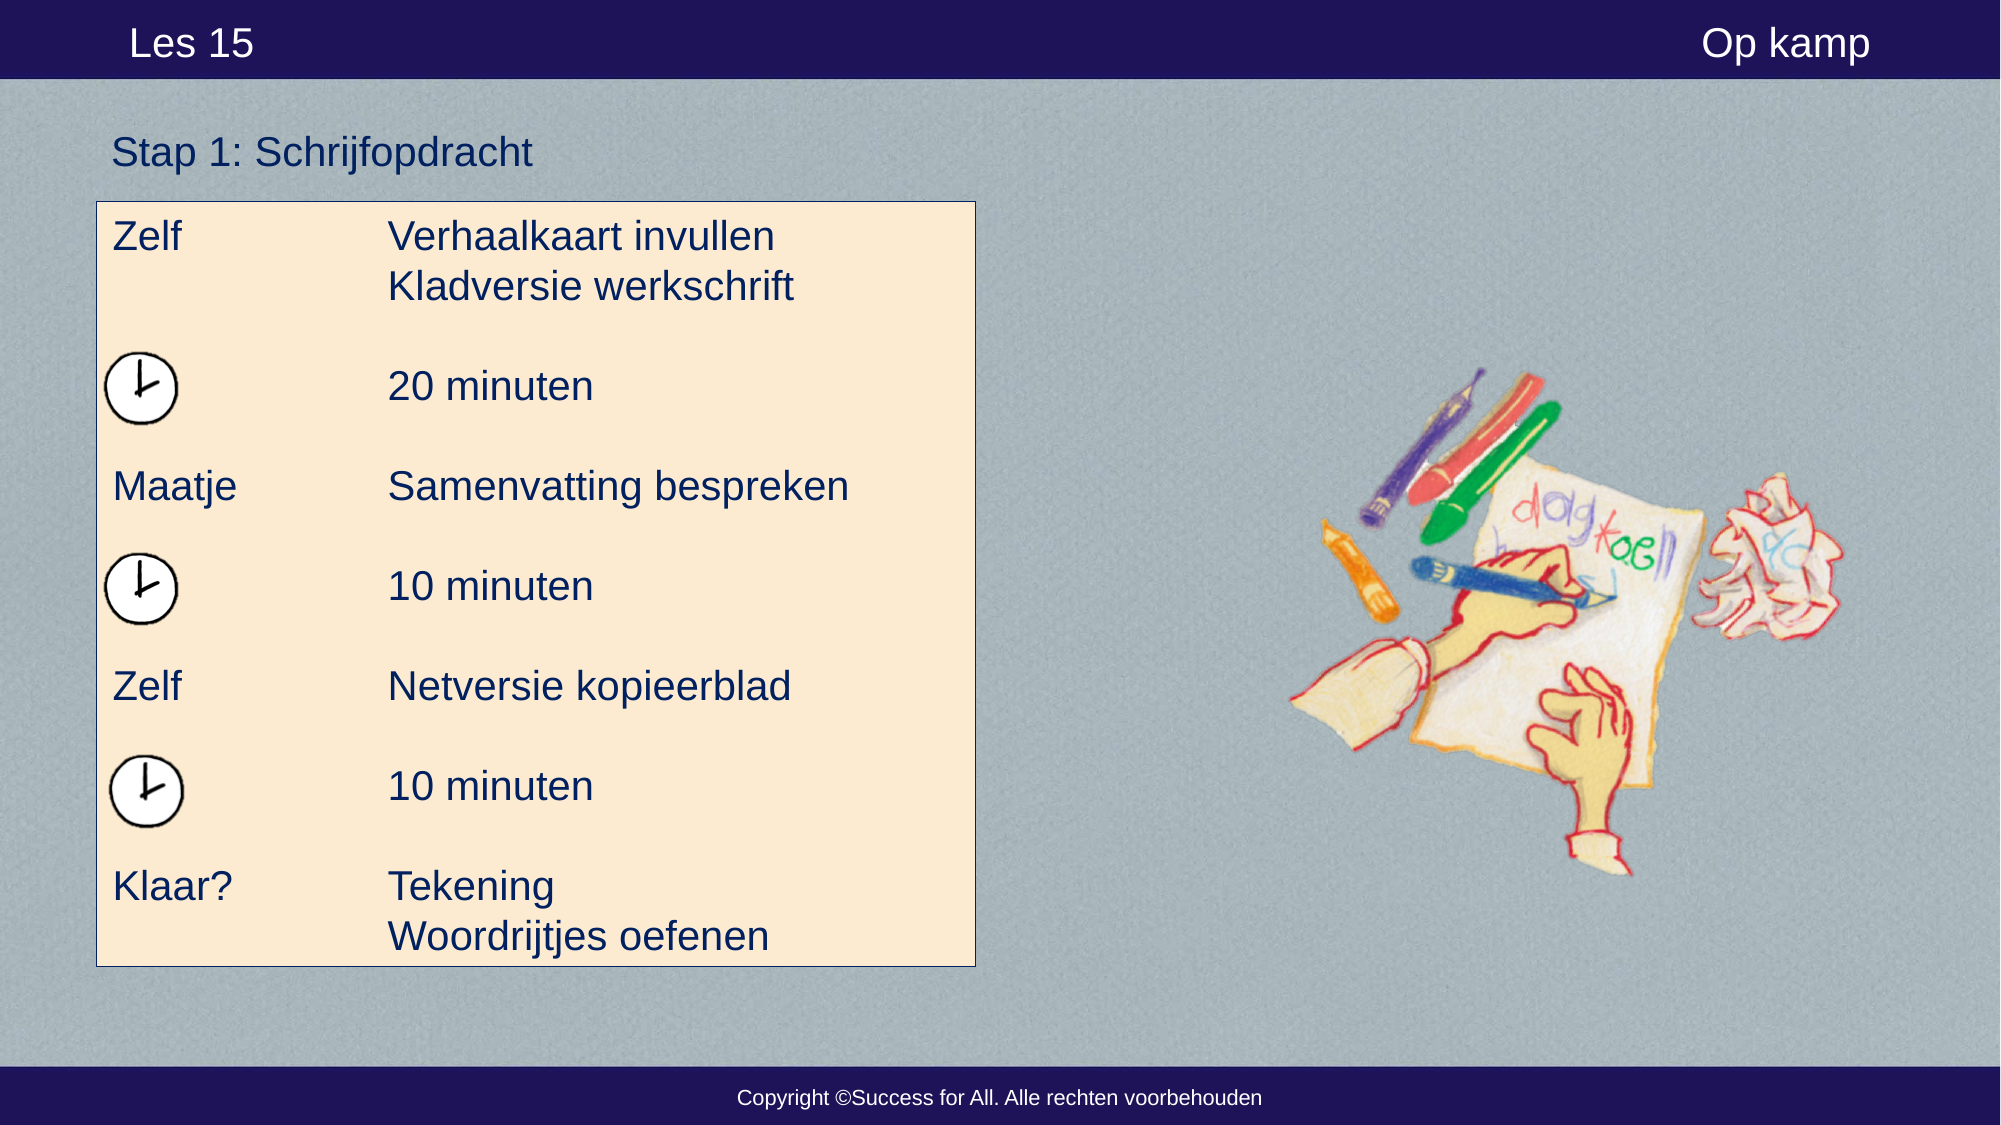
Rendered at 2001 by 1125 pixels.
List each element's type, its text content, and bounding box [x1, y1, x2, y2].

text_box Les 15 [114, 8, 354, 73]
text_box Stap 1: Schrijfopdracht [96, 117, 889, 183]
text_box Op kamp [999, 8, 1886, 123]
text_box Zelf Verhaalkaart invullen Kladversie werkschrift 20 minuten Maatje Samenvatting bespreken 10 minuten Zelf Netversie kopieerblad 10 minuten Klaar? Tekening Woordrijtjes oefenen [96, 201, 976, 967]
picture [0, 0, 2001, 1125]
text_box Copyright ©Success for All. Alle rechten voorbehouden [0, 1076, 2000, 1125]
